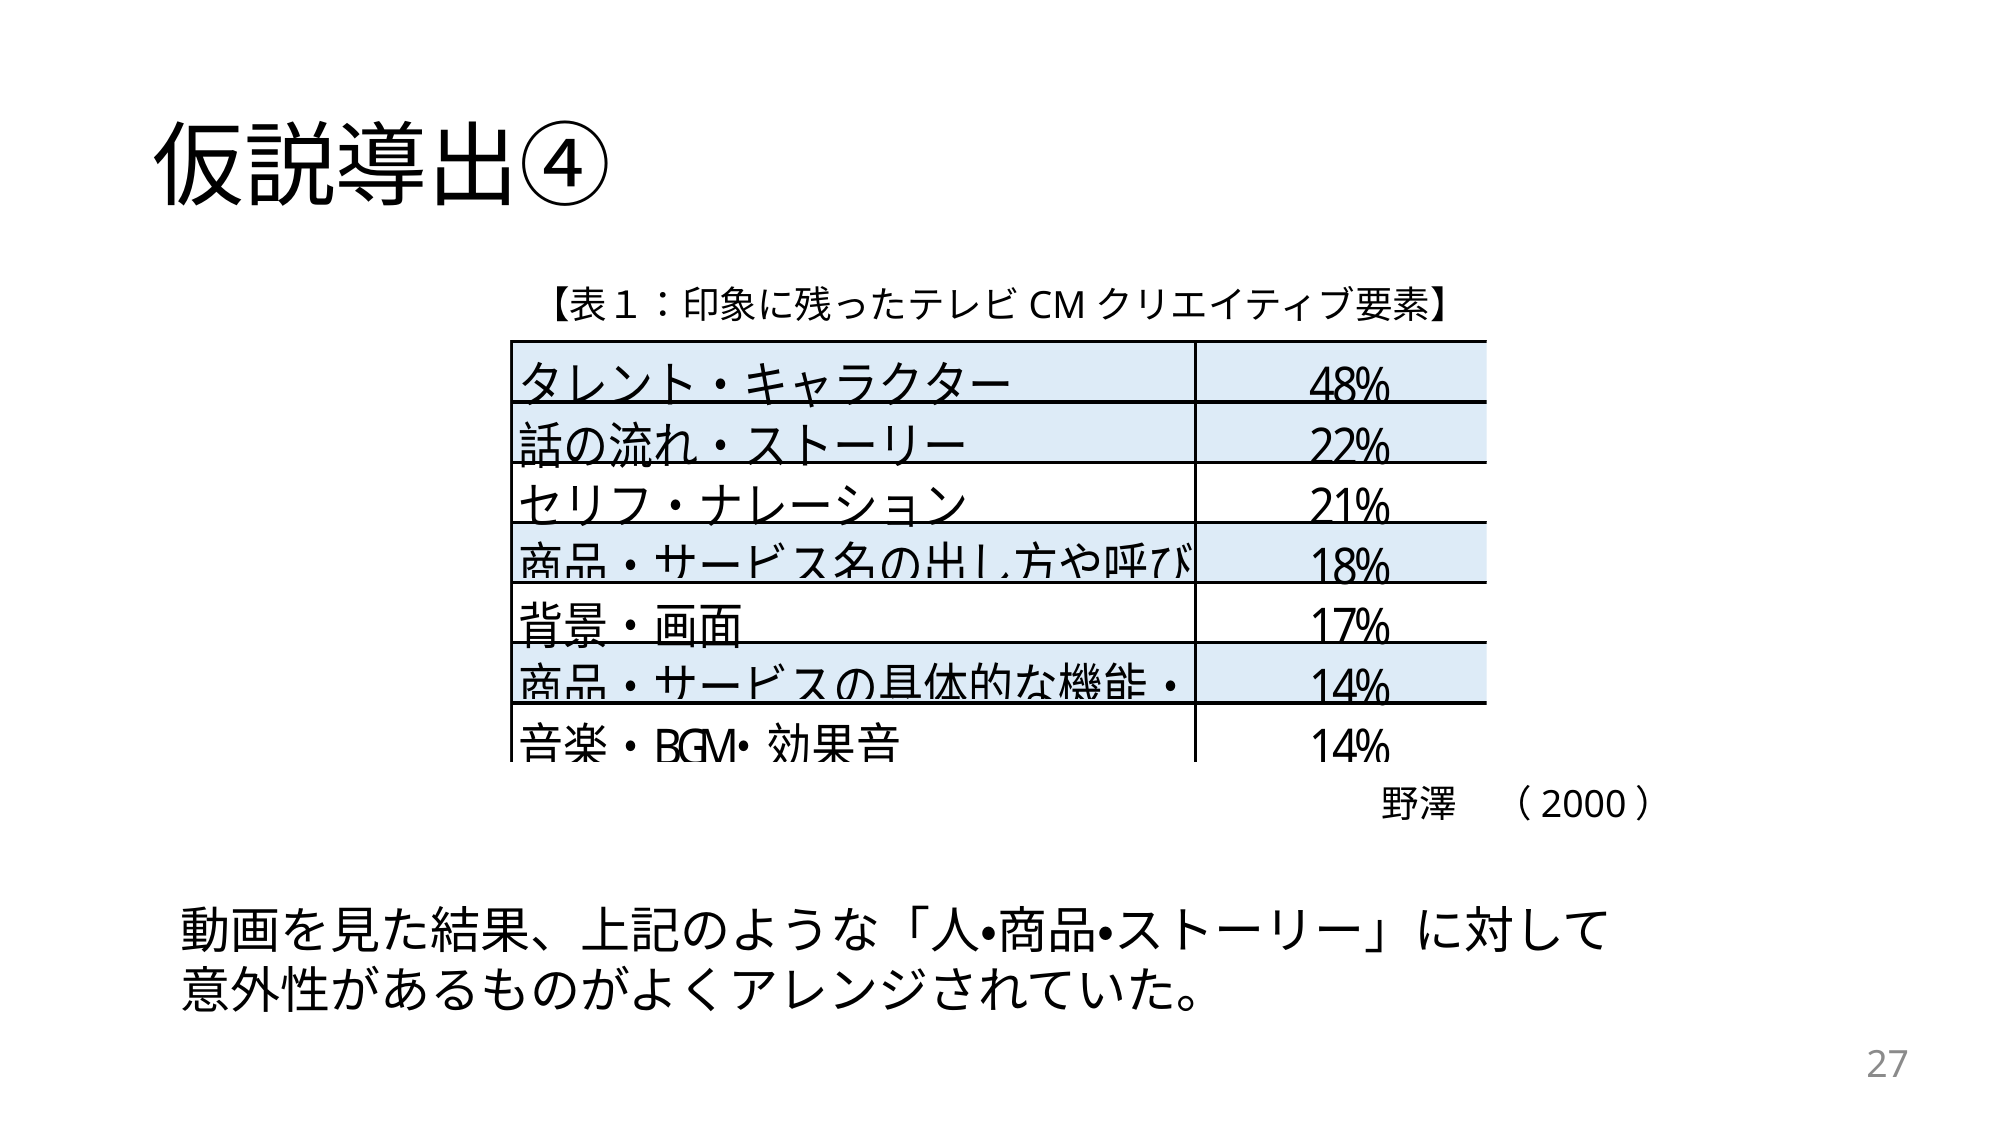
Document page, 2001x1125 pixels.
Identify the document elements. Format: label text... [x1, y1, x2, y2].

title 仮説導出④ [137, 59, 1863, 278]
text_box 野澤 （2000） [1367, 772, 1863, 833]
slide_number 27 [1474, 1035, 1925, 1096]
text_box 動画を見た結果、上記のような「人・商品・ストーリー」に対して 意外性があるものがよくアレンジされていた。 [165, 891, 1785, 1026]
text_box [431, 273, 1569, 765]
